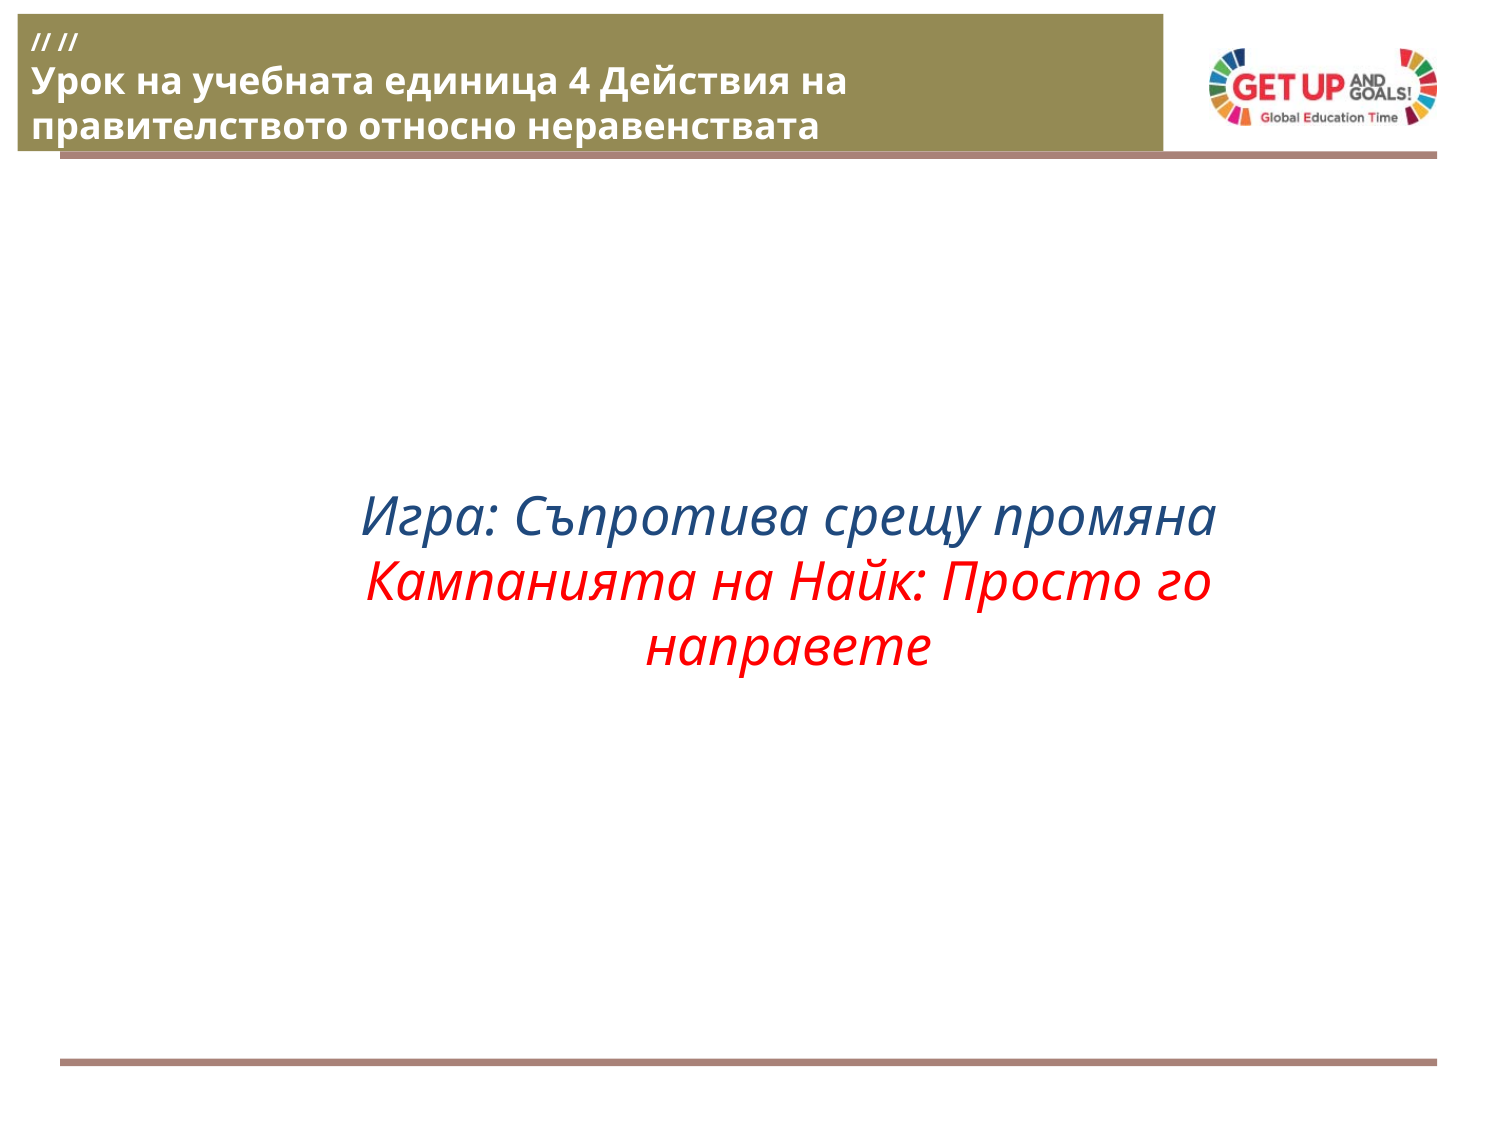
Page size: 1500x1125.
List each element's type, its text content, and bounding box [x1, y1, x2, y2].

text_box [60, 151, 1438, 159]
text_box // // Урок на учебната единица 4 Действия на правителството относно неравенствата [17, 13, 1164, 152]
picture [1209, 47, 1437, 127]
text_box Игра: Съпротива срещу промяна Кампанията на Найк: Просто го направете [301, 468, 1278, 658]
text_box [60, 1058, 1438, 1067]
